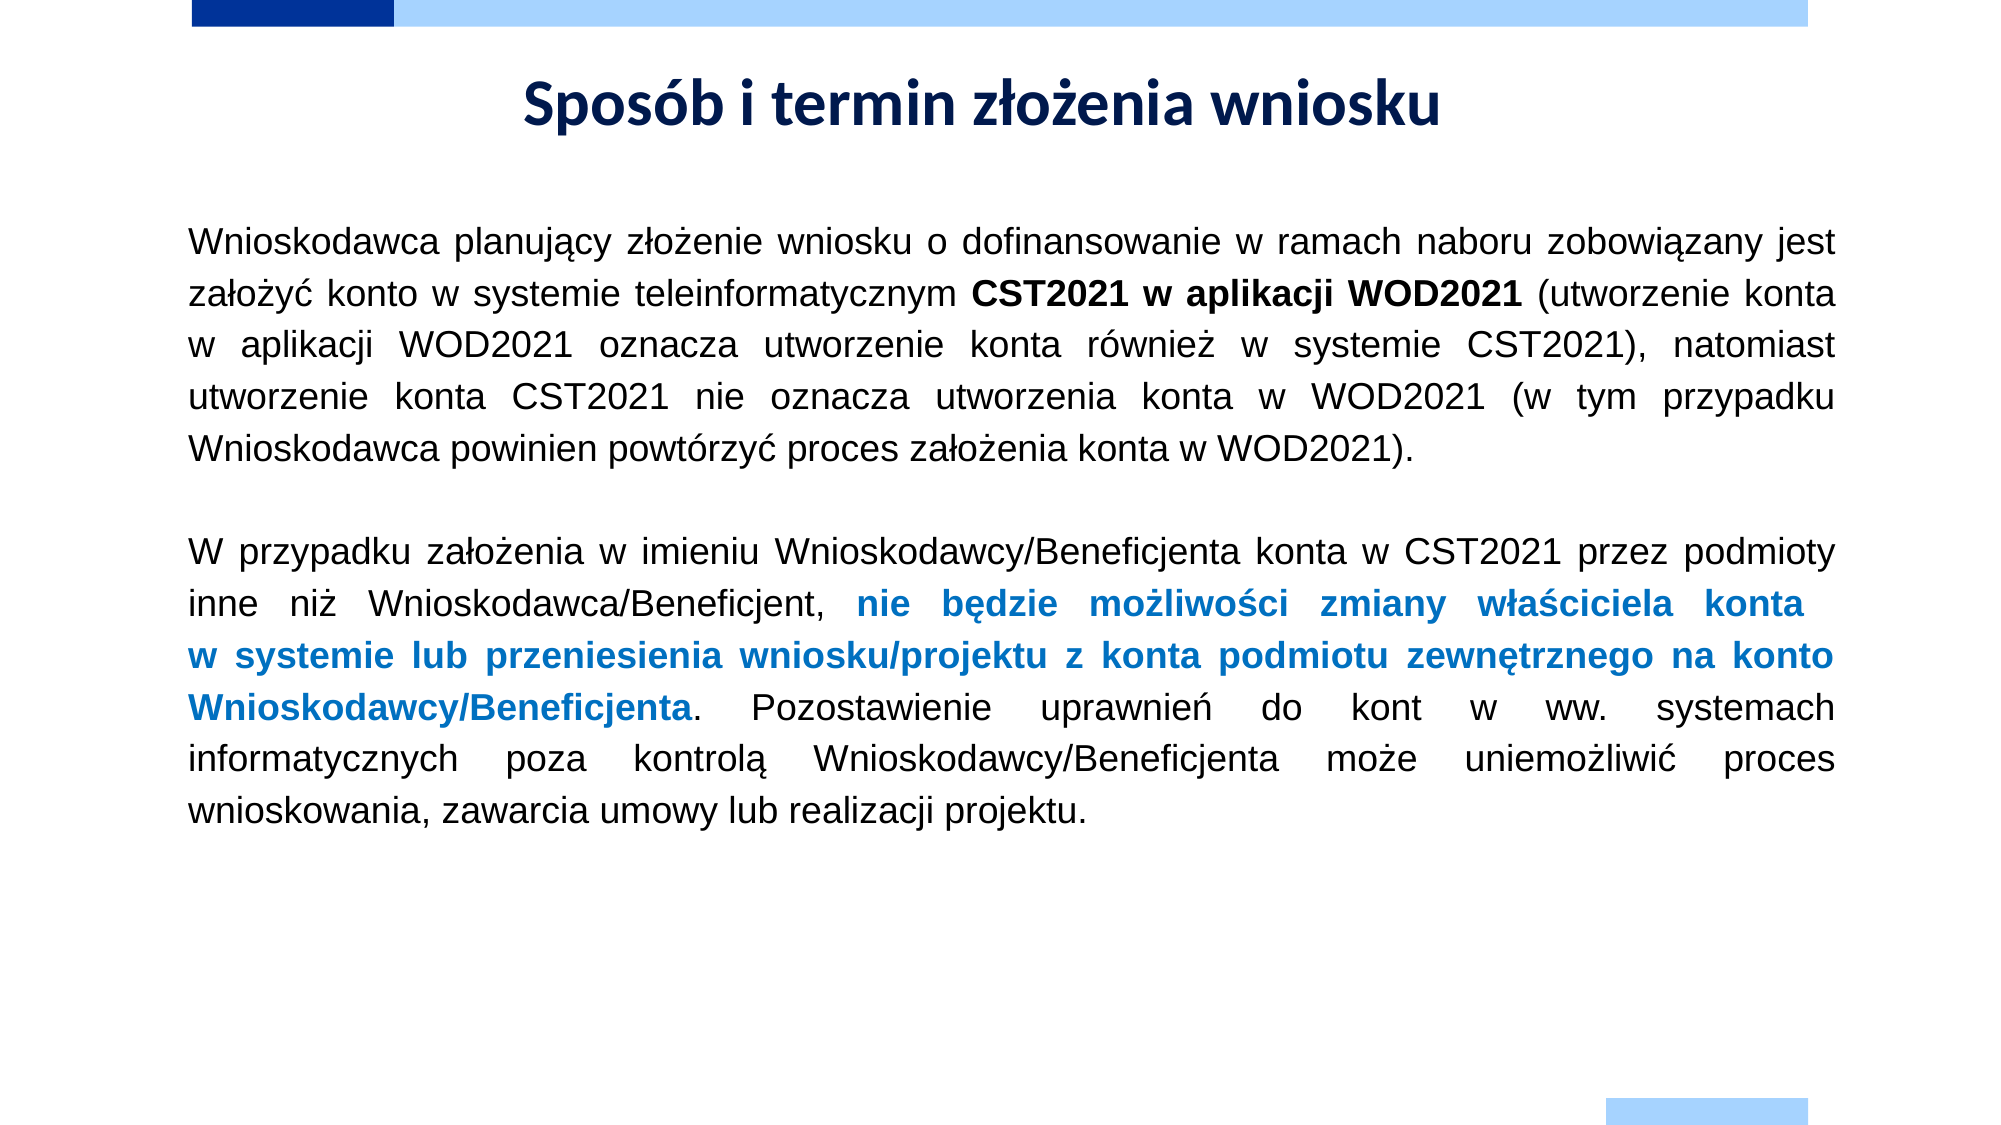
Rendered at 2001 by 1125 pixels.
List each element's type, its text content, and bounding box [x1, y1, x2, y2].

text_box Sposób i termin złożenia wniosku [203, 51, 1763, 146]
text_box Wnioskodawca planujący złożenie wniosku o dofinansowanie w ramach naboru zobowiązany jest założyć konto w systemie teleinformatycznym CST2021 w aplikacji WOD2021 (utworzenie konta w aplikacji WOD2021 oznacza utworzenie konta również w systemie CST2021), natomiast utworzenie konta CST2021 nie oznacza utworzenia konta w WOD2021 (w tym przypadku Wnioskodawca powinien powtórzyć proces założenia konta w WOD2021). W przypadku założenia w imieniu Wnioskodawcy/Beneficjenta konta w CST2021 przez podmioty inne niż Wnioskodawca/Beneficjent, nie będzie możliwości zmiany właściciela konta w systemie lub przeniesienia wniosku/projektu z konta podmiotu zewnętrznego na konto Wnioskodawcy/Beneficjenta. Pozostawienie uprawnień do kont w ww. systemach informatycznych poza kontrolą Wnioskodawcy/Beneficjenta może uniemożliwić proces wnioskowania, zawarcia umowy lub realizacji projektu. [173, 202, 1851, 994]
